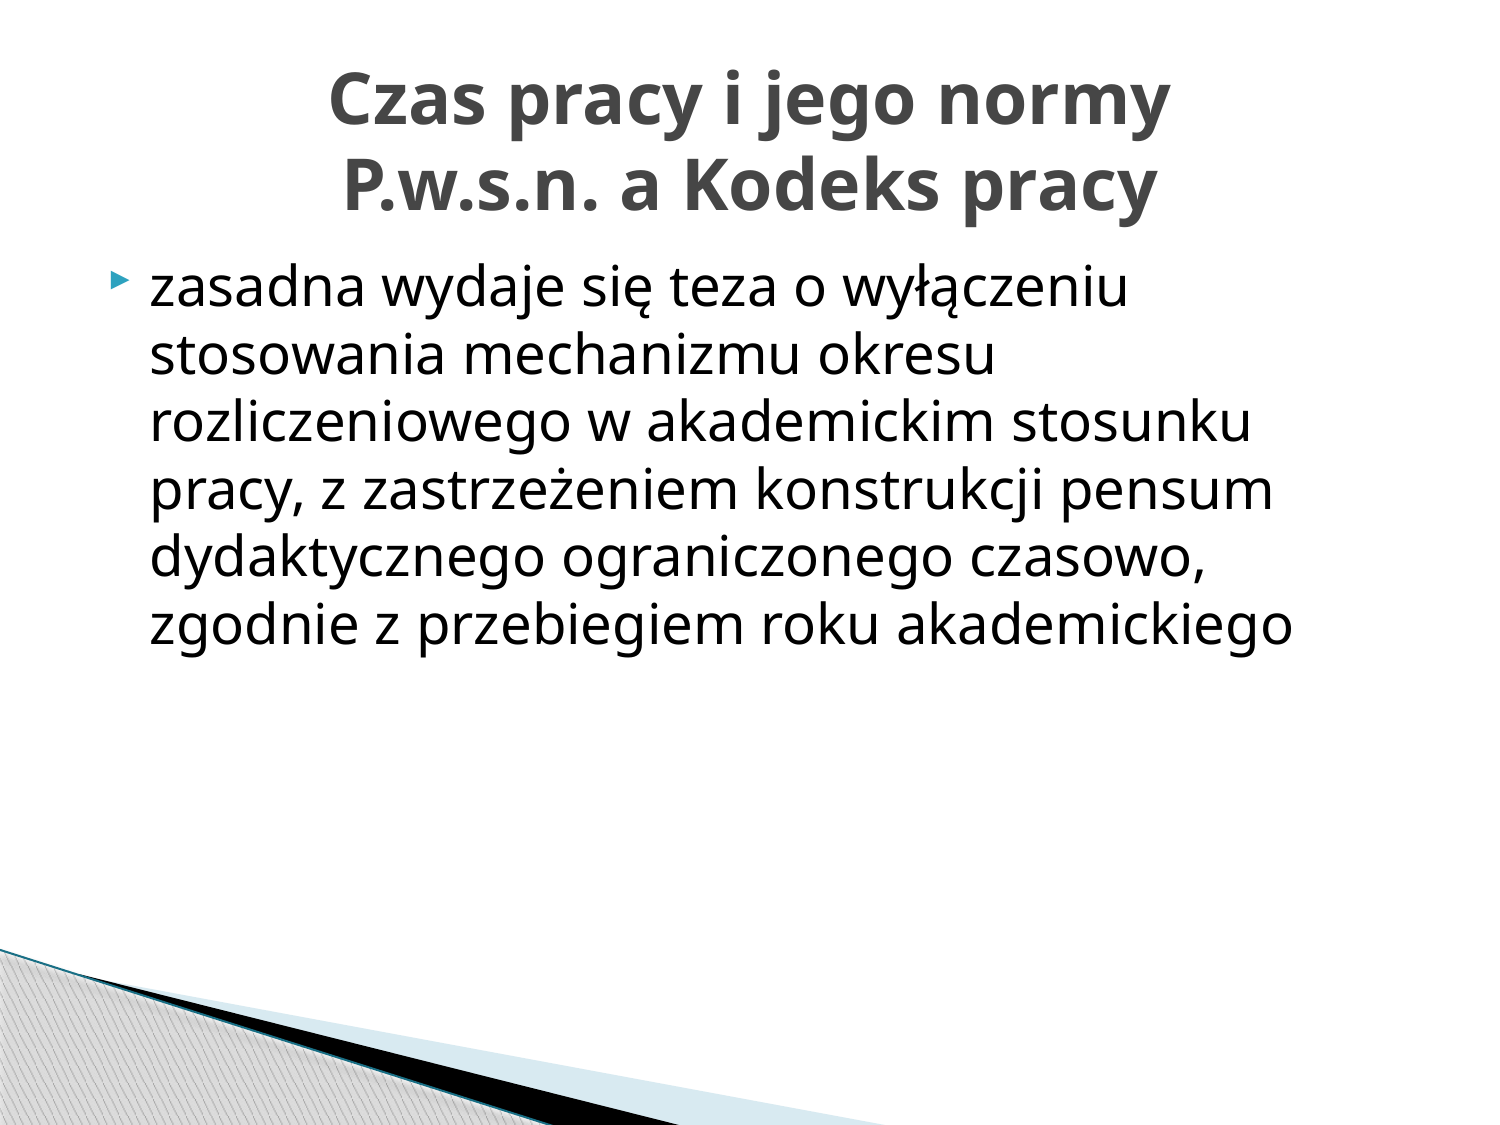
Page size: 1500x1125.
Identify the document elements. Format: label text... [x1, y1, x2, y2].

title Czas pracy i jego normy P.w.s.n. a Kodeks pracy [75, 45, 1425, 233]
list zasadna wydaje się teza o wyłączeniu stosowania mechanizmu okresu rozliczeniowego w akademickim stosunku pracy, z zastrzeżeniem konstrukcji pensum dydaktycznego ograniczonego czasowo, zgodnie z przebiegiem roku akademickiego [75, 243, 1425, 986]
